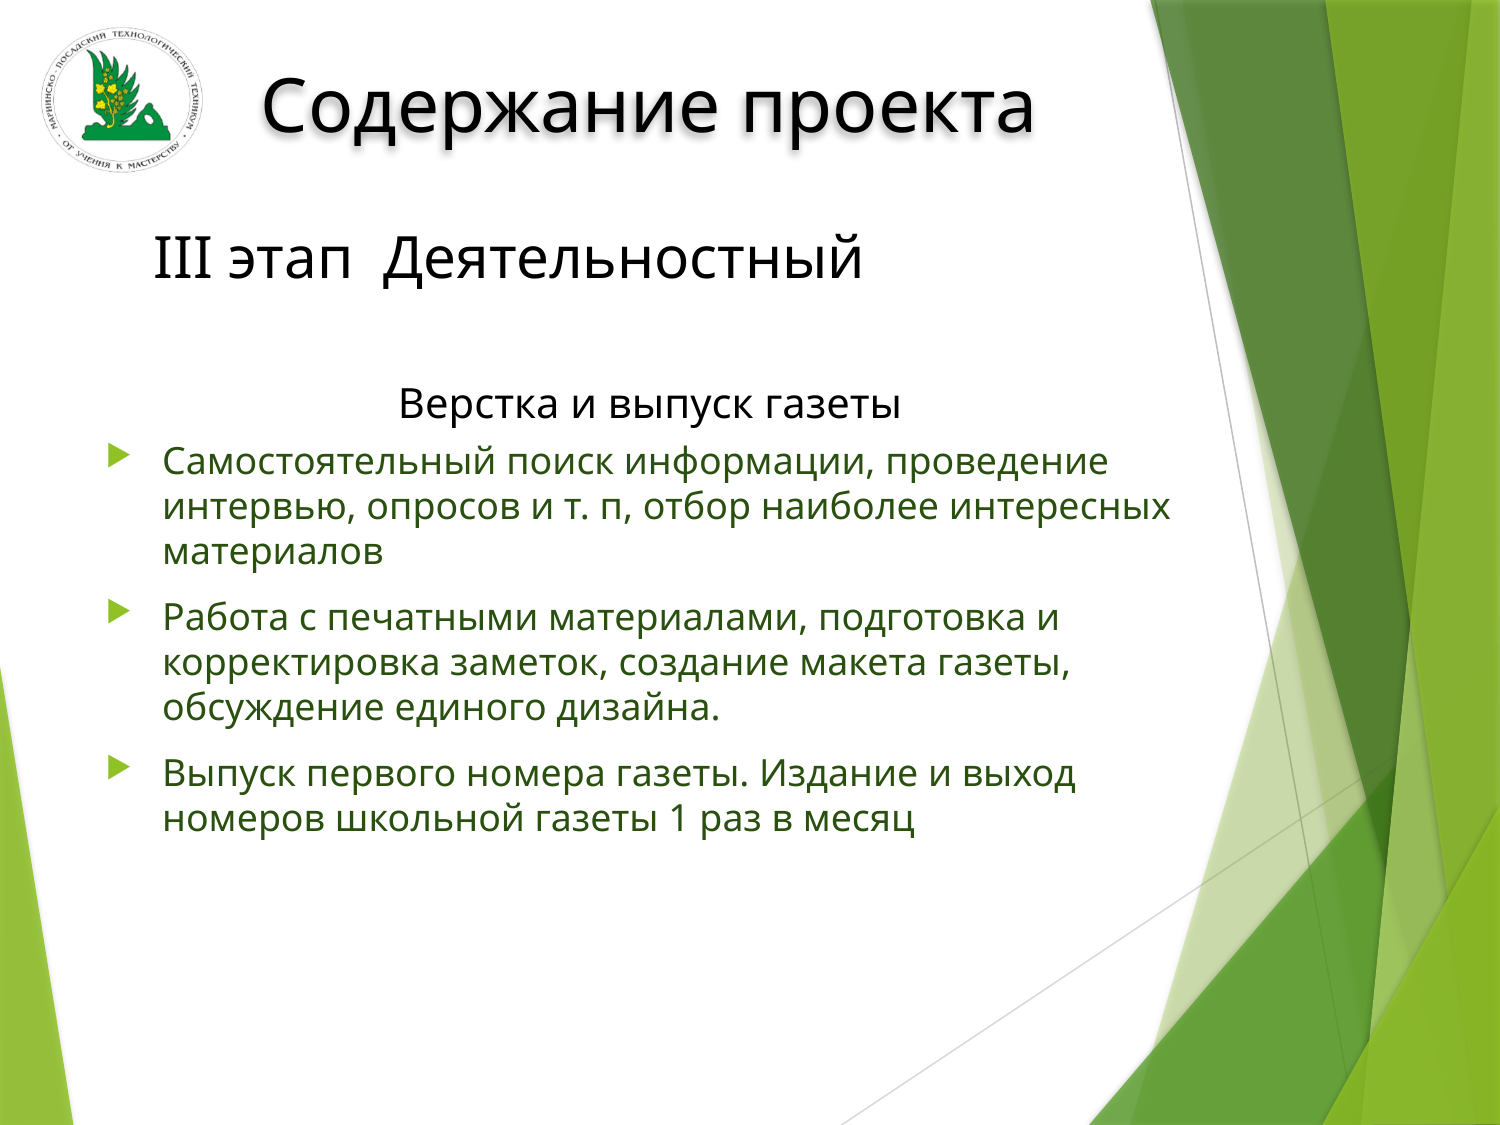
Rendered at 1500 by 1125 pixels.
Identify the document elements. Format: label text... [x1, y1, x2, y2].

text_box Самостоятельный поиск информации, проведение интервью, опросов и т. п, отбор наиболее интересных материалов Работа с печатными материалами, подготовка и корректировка заметок, создание макета газеты, обсуждение единого дизайна. Выпуск первого номера газеты. Издание и выход номеров школьной газеты 1 раз в месяц [90, 429, 1241, 846]
picture [36, 24, 205, 175]
title III этап Деятельностный Верстка и выпуск газеты [138, 212, 1181, 400]
text_box Содержание проекта [209, 50, 1181, 150]
